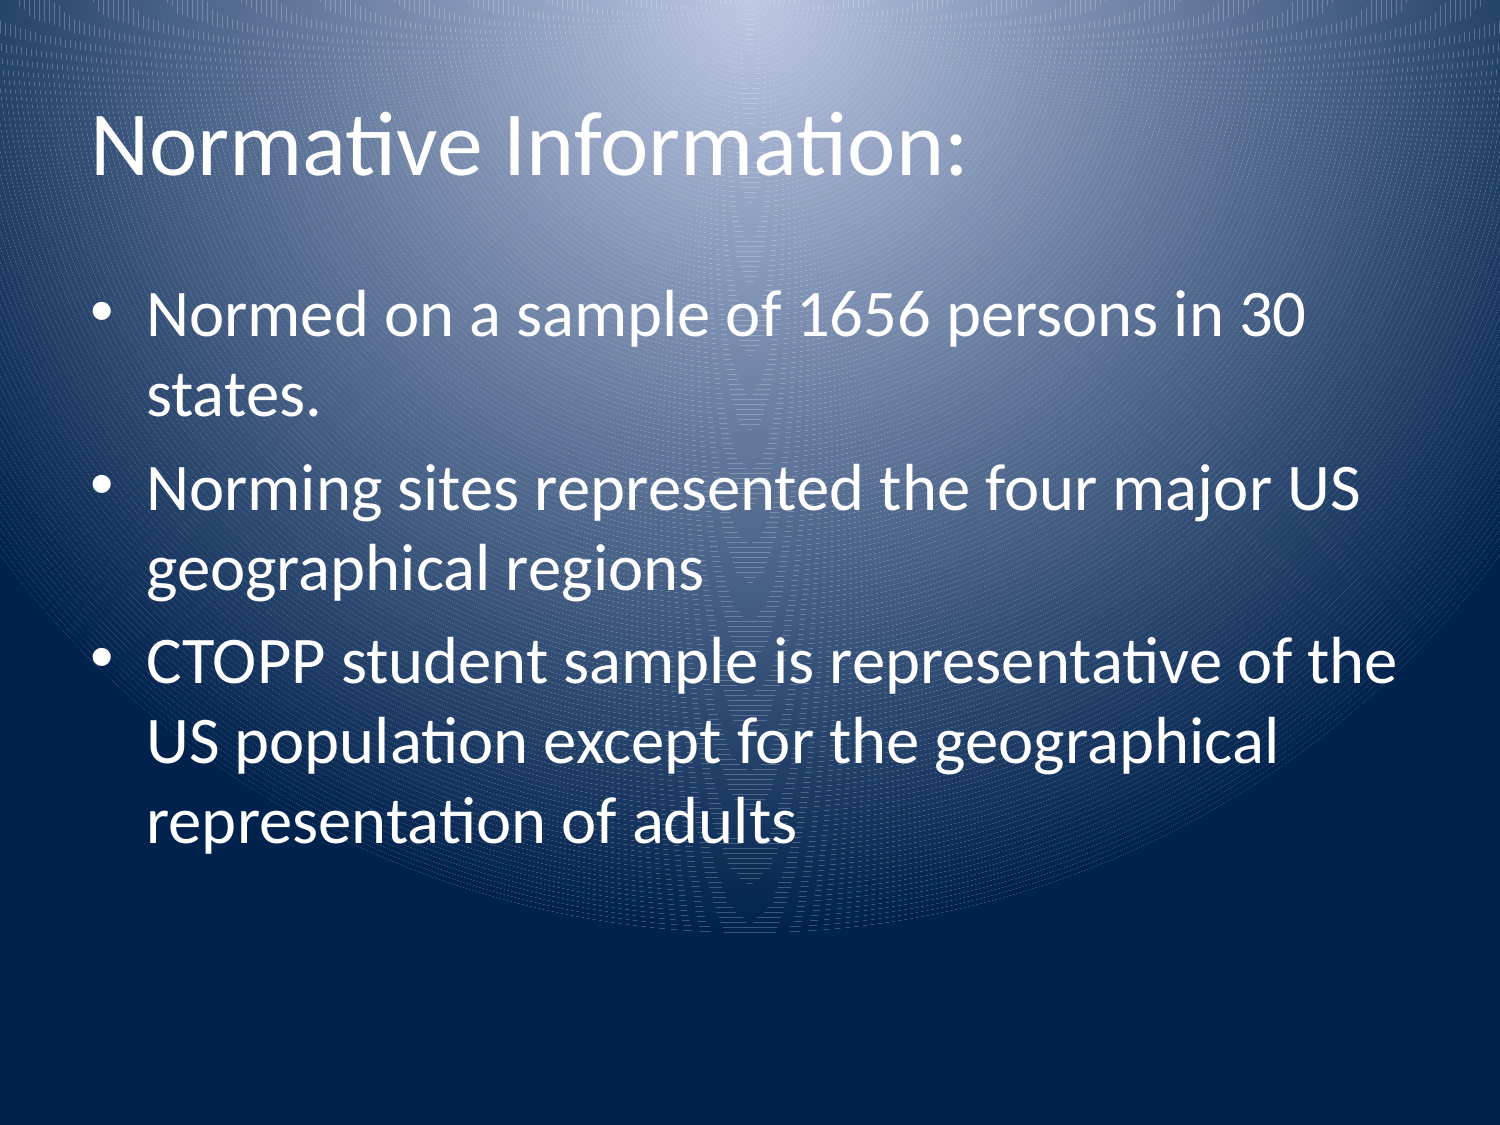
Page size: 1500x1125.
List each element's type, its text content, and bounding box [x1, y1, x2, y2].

list Normed on a sample of 1656 persons in 30 states. Norming sites represented the four major US geographical regions CTOPP student sample is representative of the US population except for the geographical representation of adults [75, 262, 1425, 1005]
title Normative Information: [75, 45, 1425, 233]
